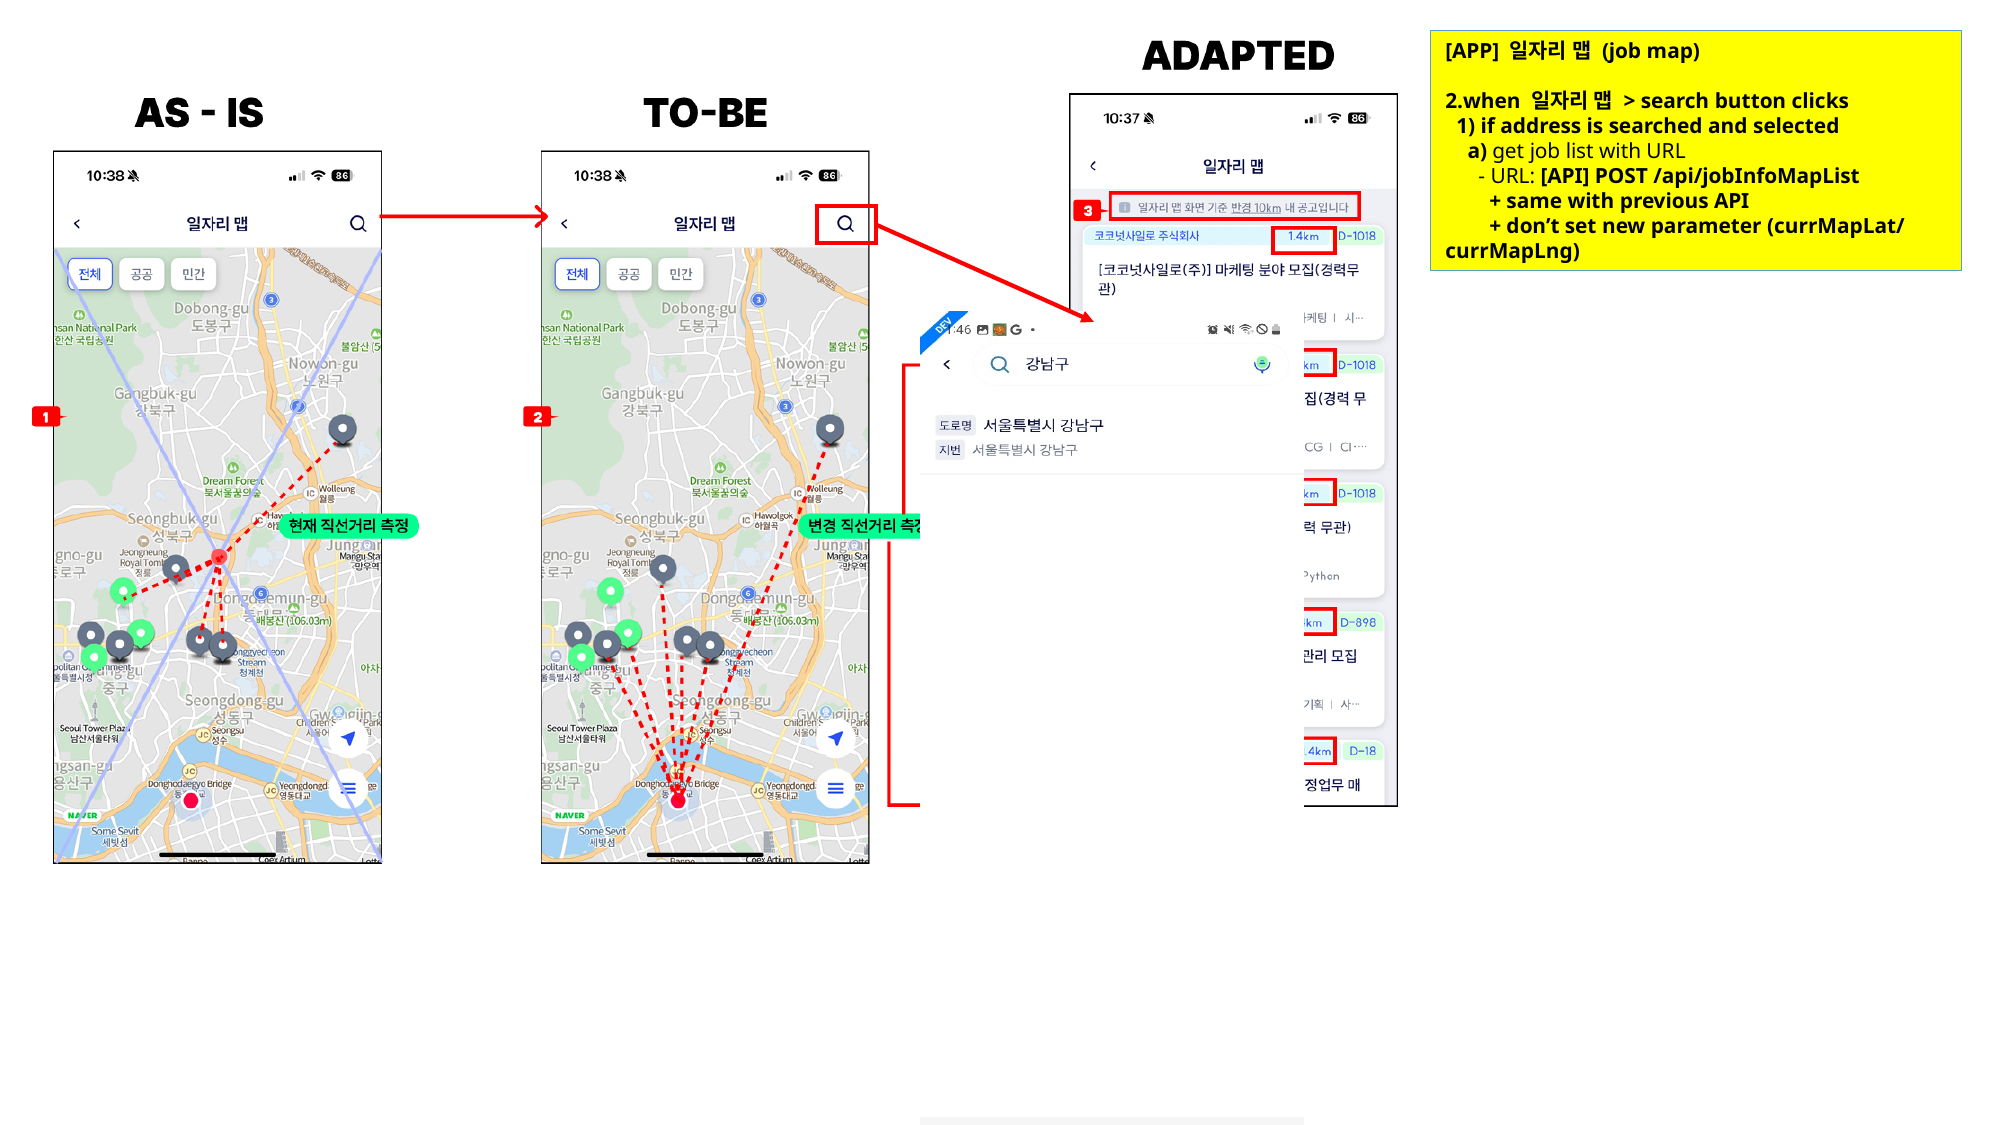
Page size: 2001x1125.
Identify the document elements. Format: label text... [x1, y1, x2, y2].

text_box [875, 224, 1094, 322]
text_box [APP] 일자리 맵 (job map) 2.when 일자리 맵 > search button clicks 1) if address is searched and selected a) get job list with URL - URL: [API] POST /api/jobInfoMapList + same with previous API + don’t set new parameter (currMapLat/ currMapLng) [1430, 30, 1962, 271]
picture [0, 17, 1420, 1125]
